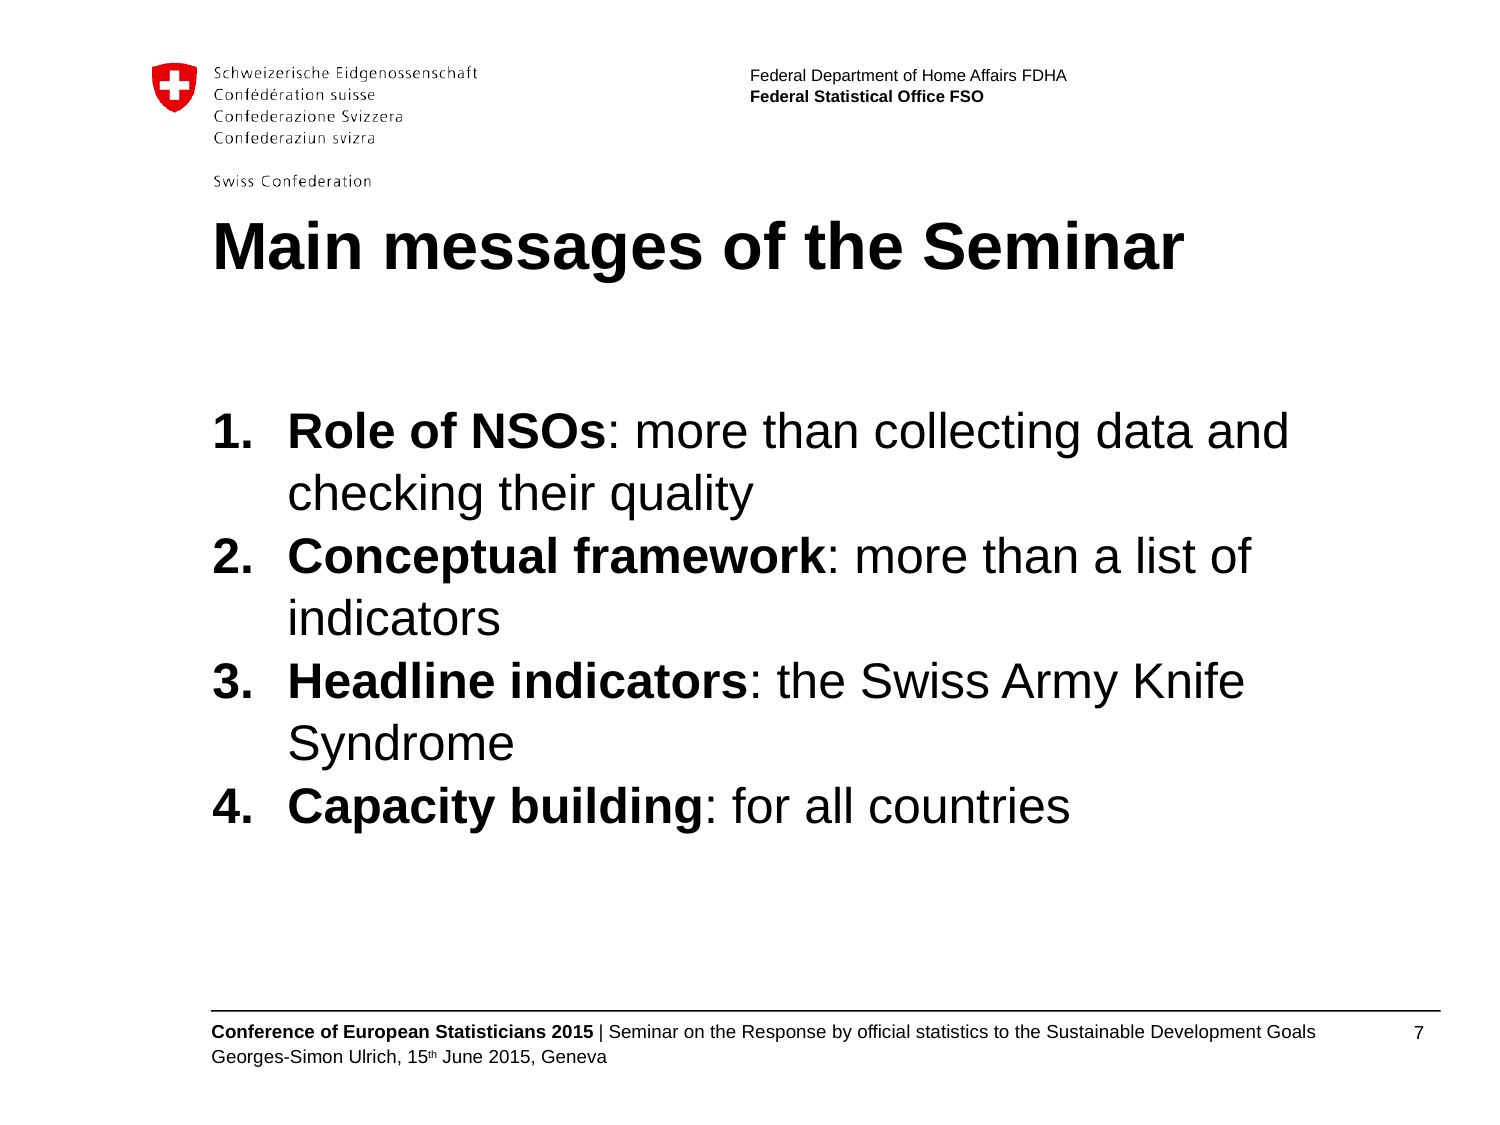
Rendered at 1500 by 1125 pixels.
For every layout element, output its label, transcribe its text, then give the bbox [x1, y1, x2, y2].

picture [152, 63, 477, 187]
title Main messages of the Seminar [212, 207, 1437, 339]
list Role of NSOs: more than collecting data and checking their quality Conceptual framework: more than a list of indicators Headline indicators: the Swiss Army Knife Syndrome Capacity building: for all countries [212, 395, 1437, 1052]
